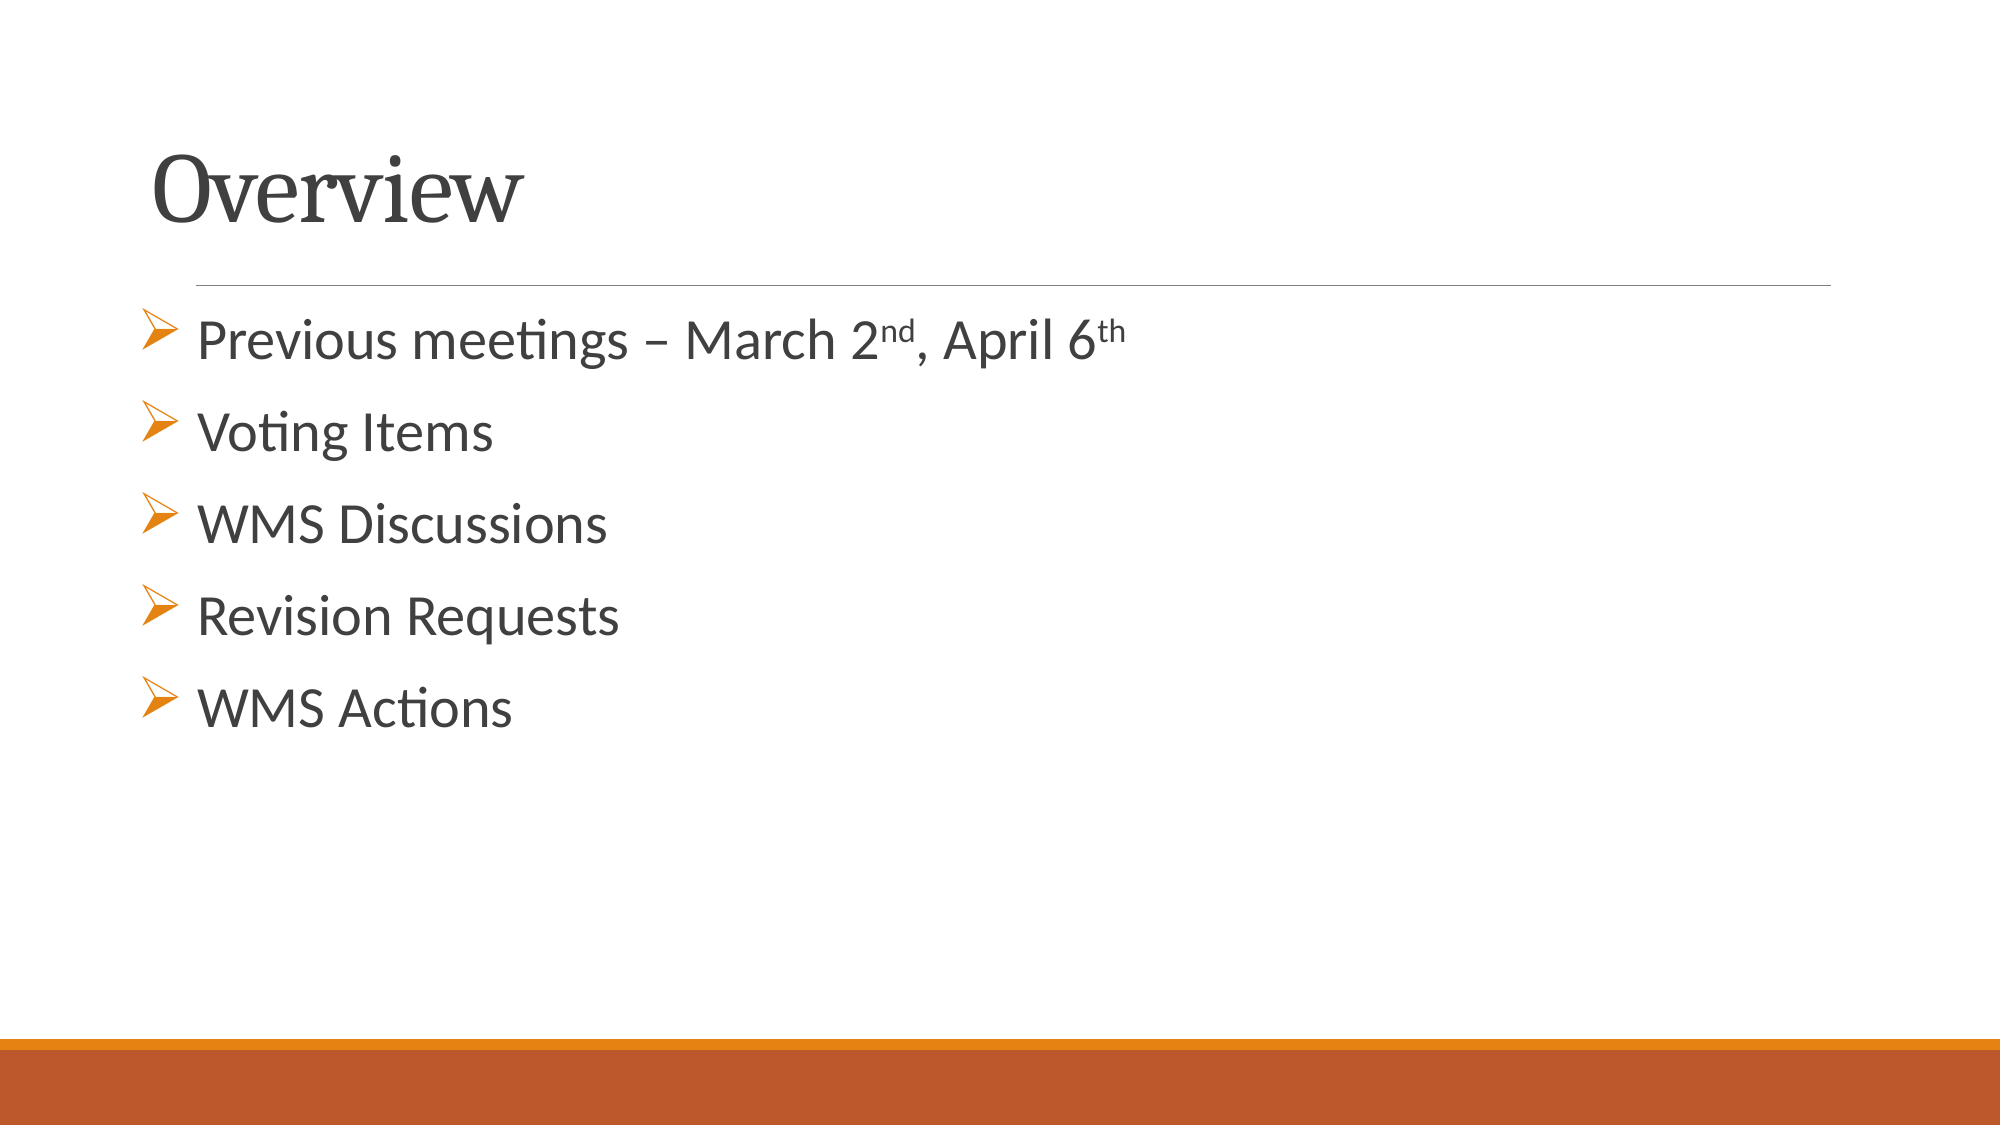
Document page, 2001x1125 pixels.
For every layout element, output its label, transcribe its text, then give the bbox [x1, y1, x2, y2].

list Previous meetings – March 2nd, April 6th Voting Items WMS Discussions Revision Requests WMS Actions [137, 301, 1863, 1013]
title Overview [137, 41, 1863, 251]
